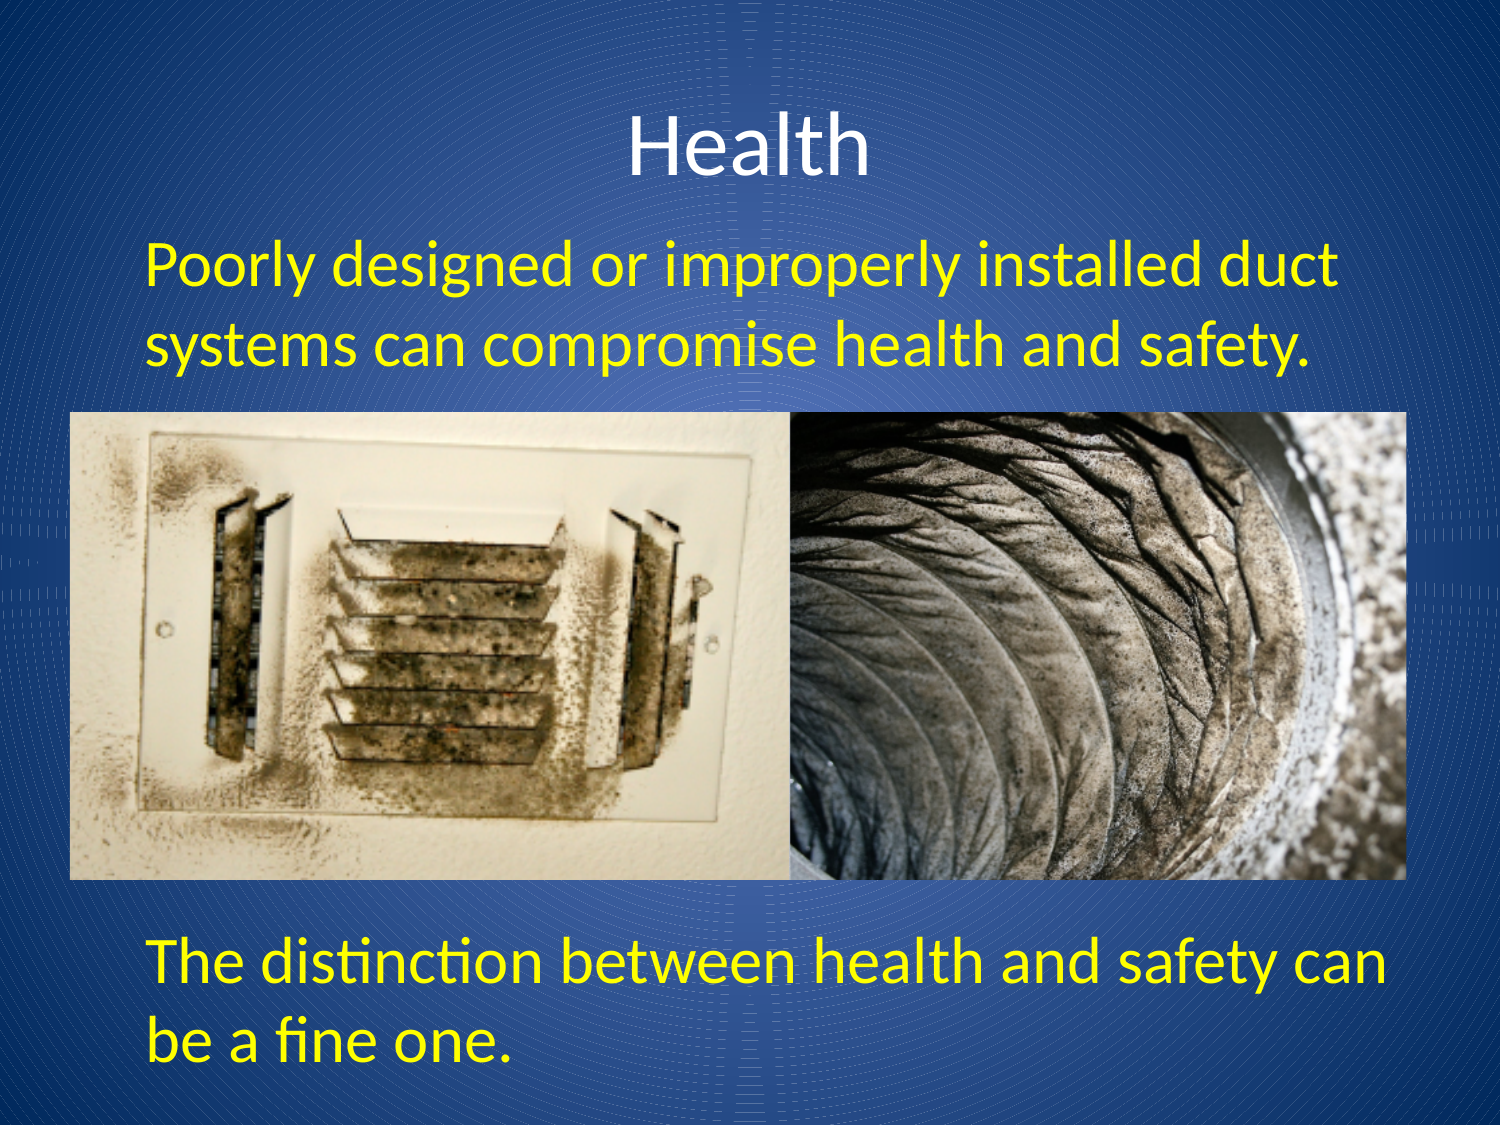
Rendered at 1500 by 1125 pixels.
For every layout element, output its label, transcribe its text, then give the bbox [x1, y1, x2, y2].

picture [69, 412, 1407, 880]
text_box Poorly designed or improperly installed duct systems can compromise health and safety. [129, 212, 1371, 388]
title Health [75, 45, 1425, 233]
text_box The distinction between health and safety can be a fine one. [130, 908, 1420, 1084]
